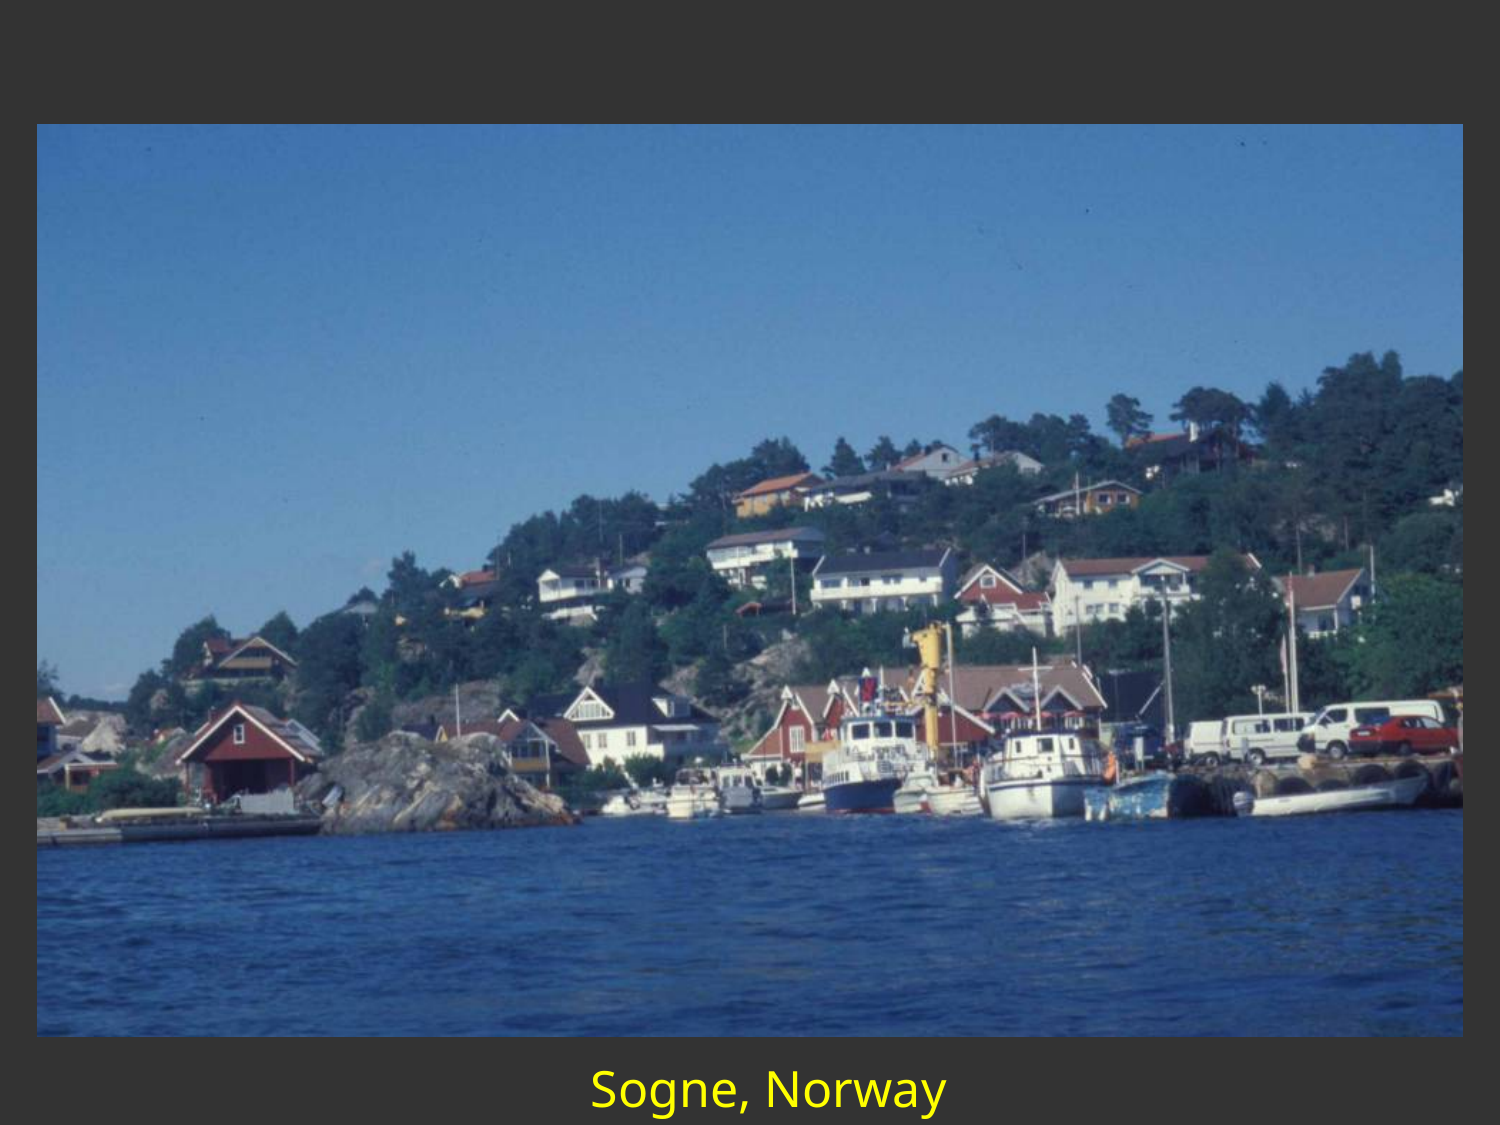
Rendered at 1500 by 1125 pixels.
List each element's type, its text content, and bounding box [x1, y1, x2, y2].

text_box Sogne, Norway [337, 1049, 1200, 1125]
picture [37, 124, 1463, 1037]
